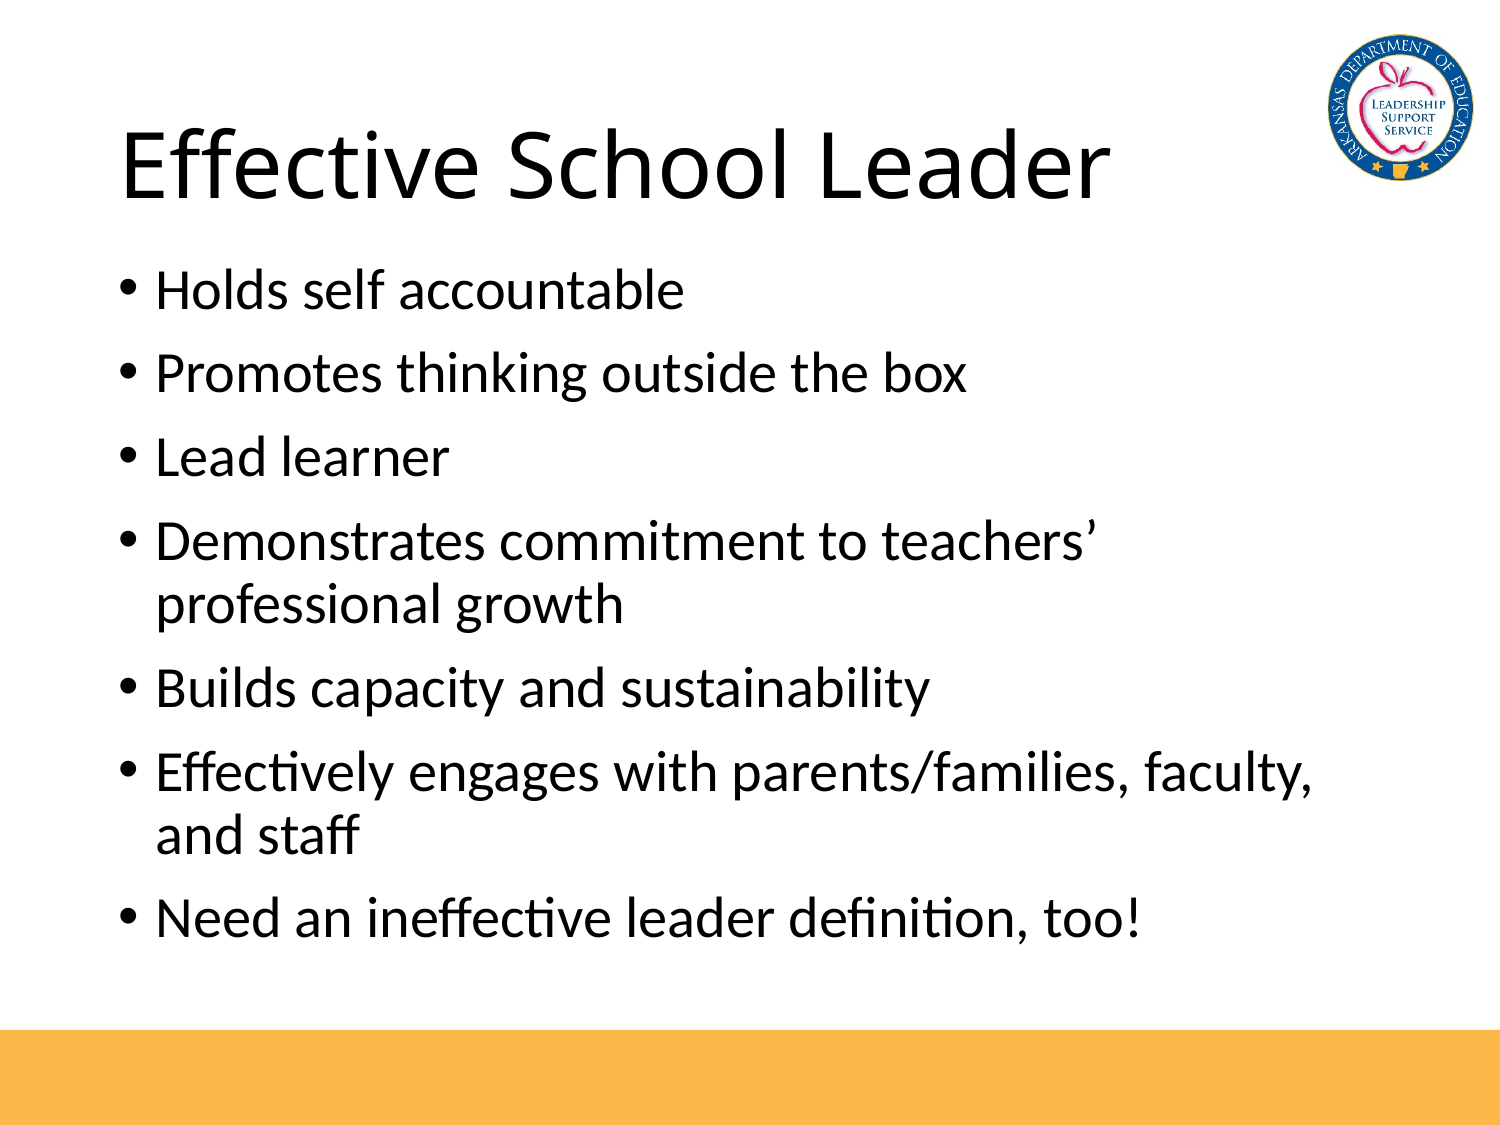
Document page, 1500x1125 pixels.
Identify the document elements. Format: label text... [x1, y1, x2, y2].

title Effective School Leader [103, 59, 1397, 251]
list Holds self accountable Promotes thinking outside the box Lead learner Demonstrates commitment to teachers’ professional growth Builds capacity and sustainability Effectively engages with parents/families, faculty, and staff Need an ineffective leader definition, too! [103, 251, 1397, 966]
picture [1327, 34, 1478, 181]
